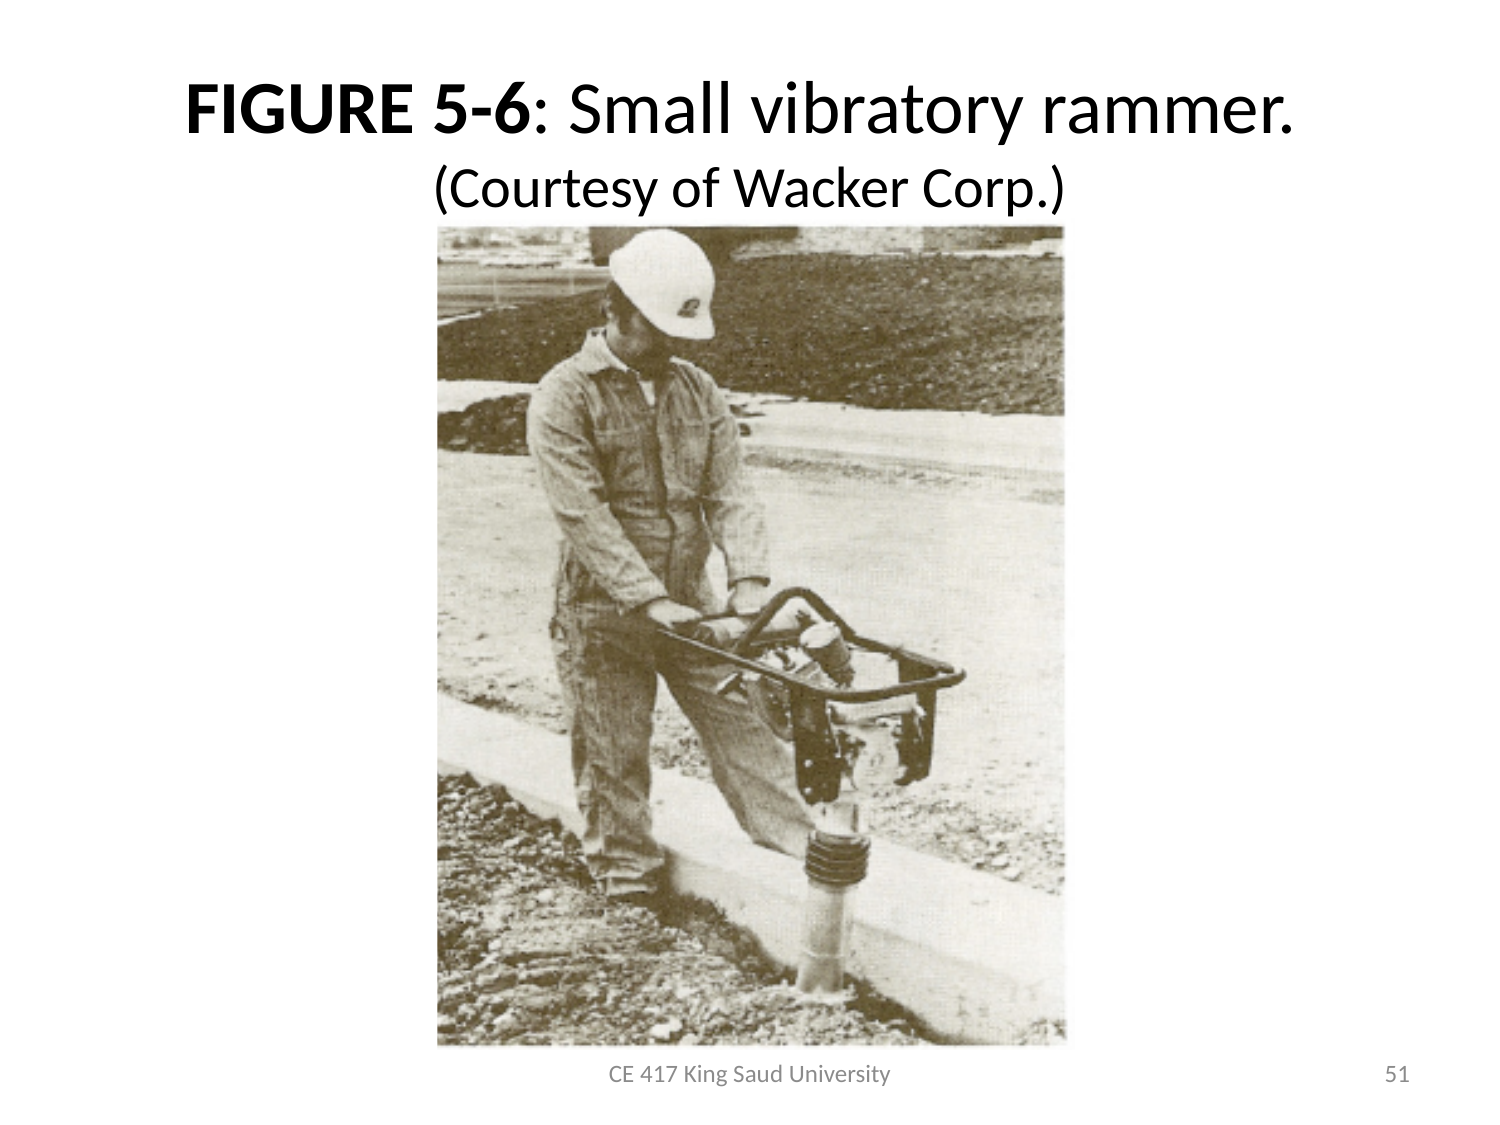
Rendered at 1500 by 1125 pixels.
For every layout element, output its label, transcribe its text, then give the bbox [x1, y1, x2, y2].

slide_number 51 [1074, 1042, 1425, 1103]
footer CE 417 King Saud University [512, 1059, 988, 1103]
picture [437, 218, 1076, 1051]
title FIGURE 5-6: Small vibratory rammer. (Courtesy of Wacker Corp.) [75, 45, 1425, 233]
